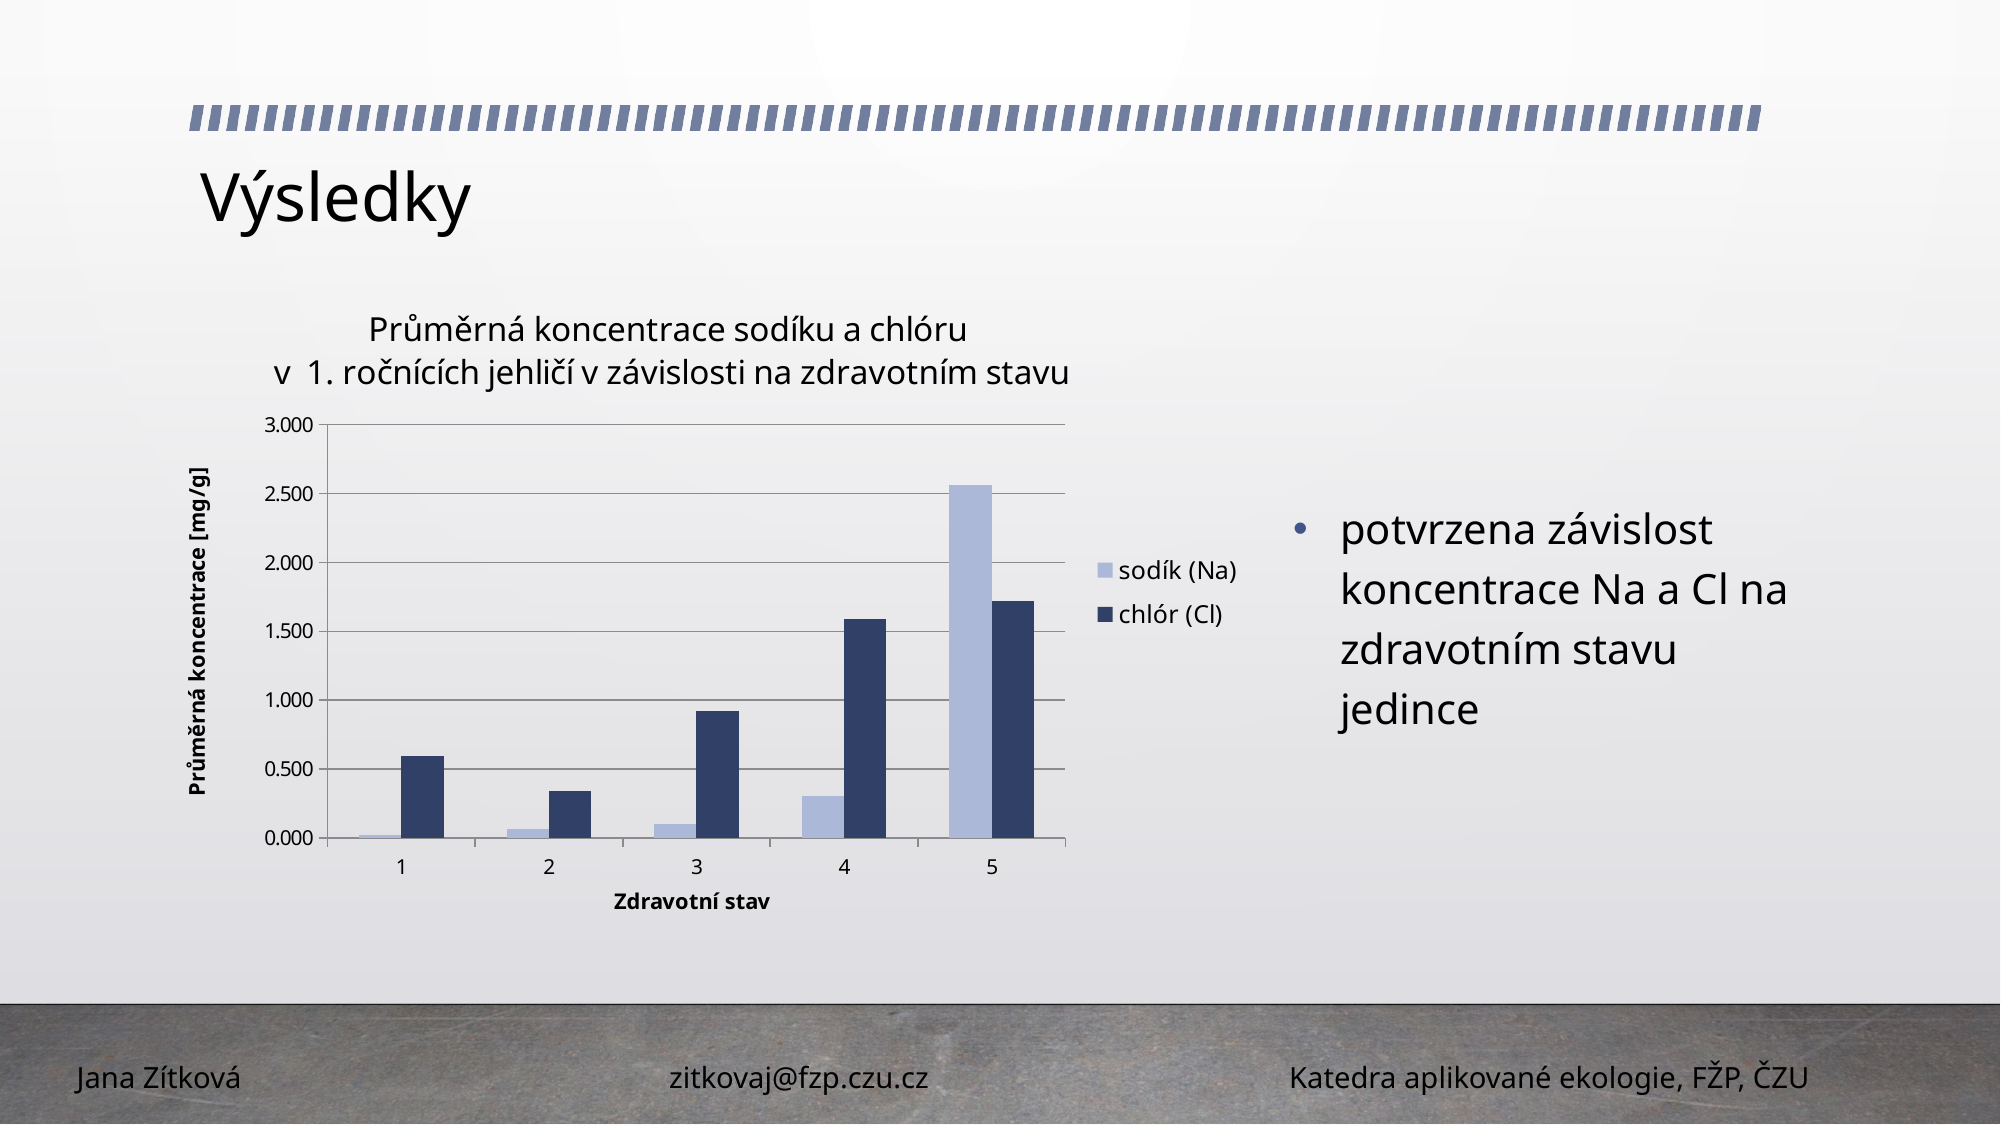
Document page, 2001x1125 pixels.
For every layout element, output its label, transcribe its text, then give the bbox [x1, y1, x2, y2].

text_box potvrzena závislost koncentrace Na a Cl na zdravotním stavu jedince [1279, 485, 1824, 741]
footer Jana Zítková zitkovaj@fzp.czu.cz Katedra aplikované ekologie, FŽP, ČZU [39, 1050, 1961, 1104]
picture [0, 1004, 2000, 1124]
title Výsledky [185, 156, 1761, 329]
chart [143, 299, 1279, 923]
